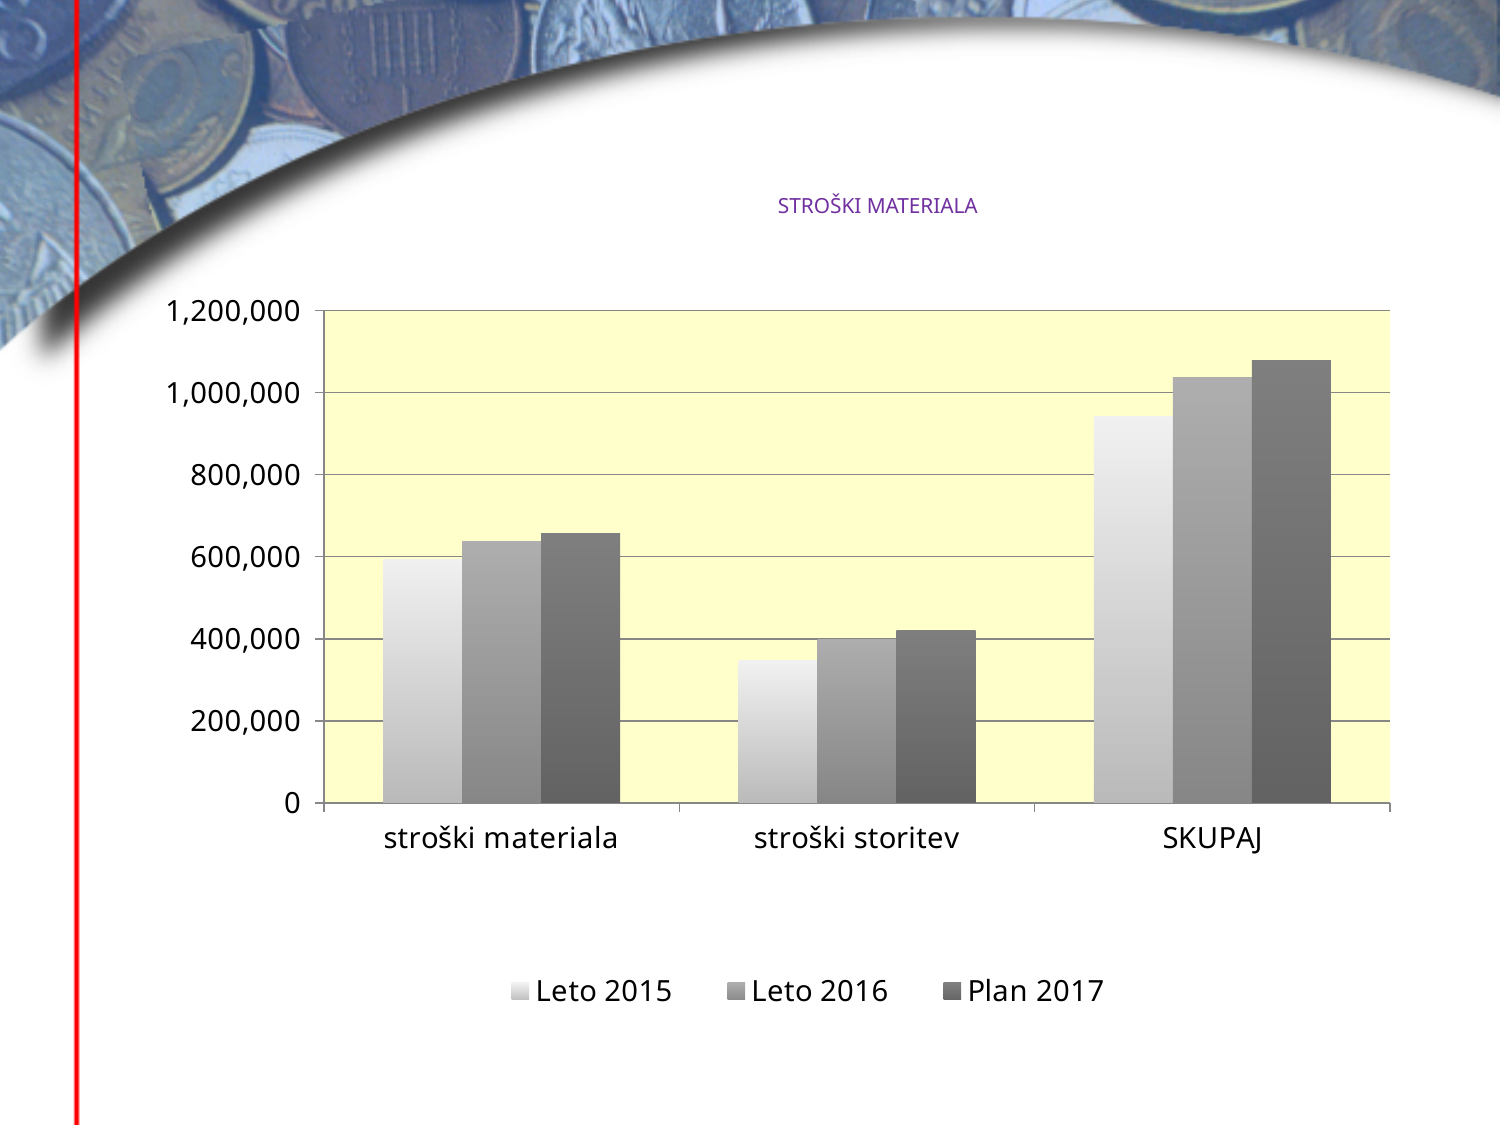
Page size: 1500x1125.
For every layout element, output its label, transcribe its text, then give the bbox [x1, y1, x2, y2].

chart [111, 231, 1472, 1100]
title STROŠKI MATERIALA [312, 184, 1443, 230]
picture [0, 0, 1500, 1125]
